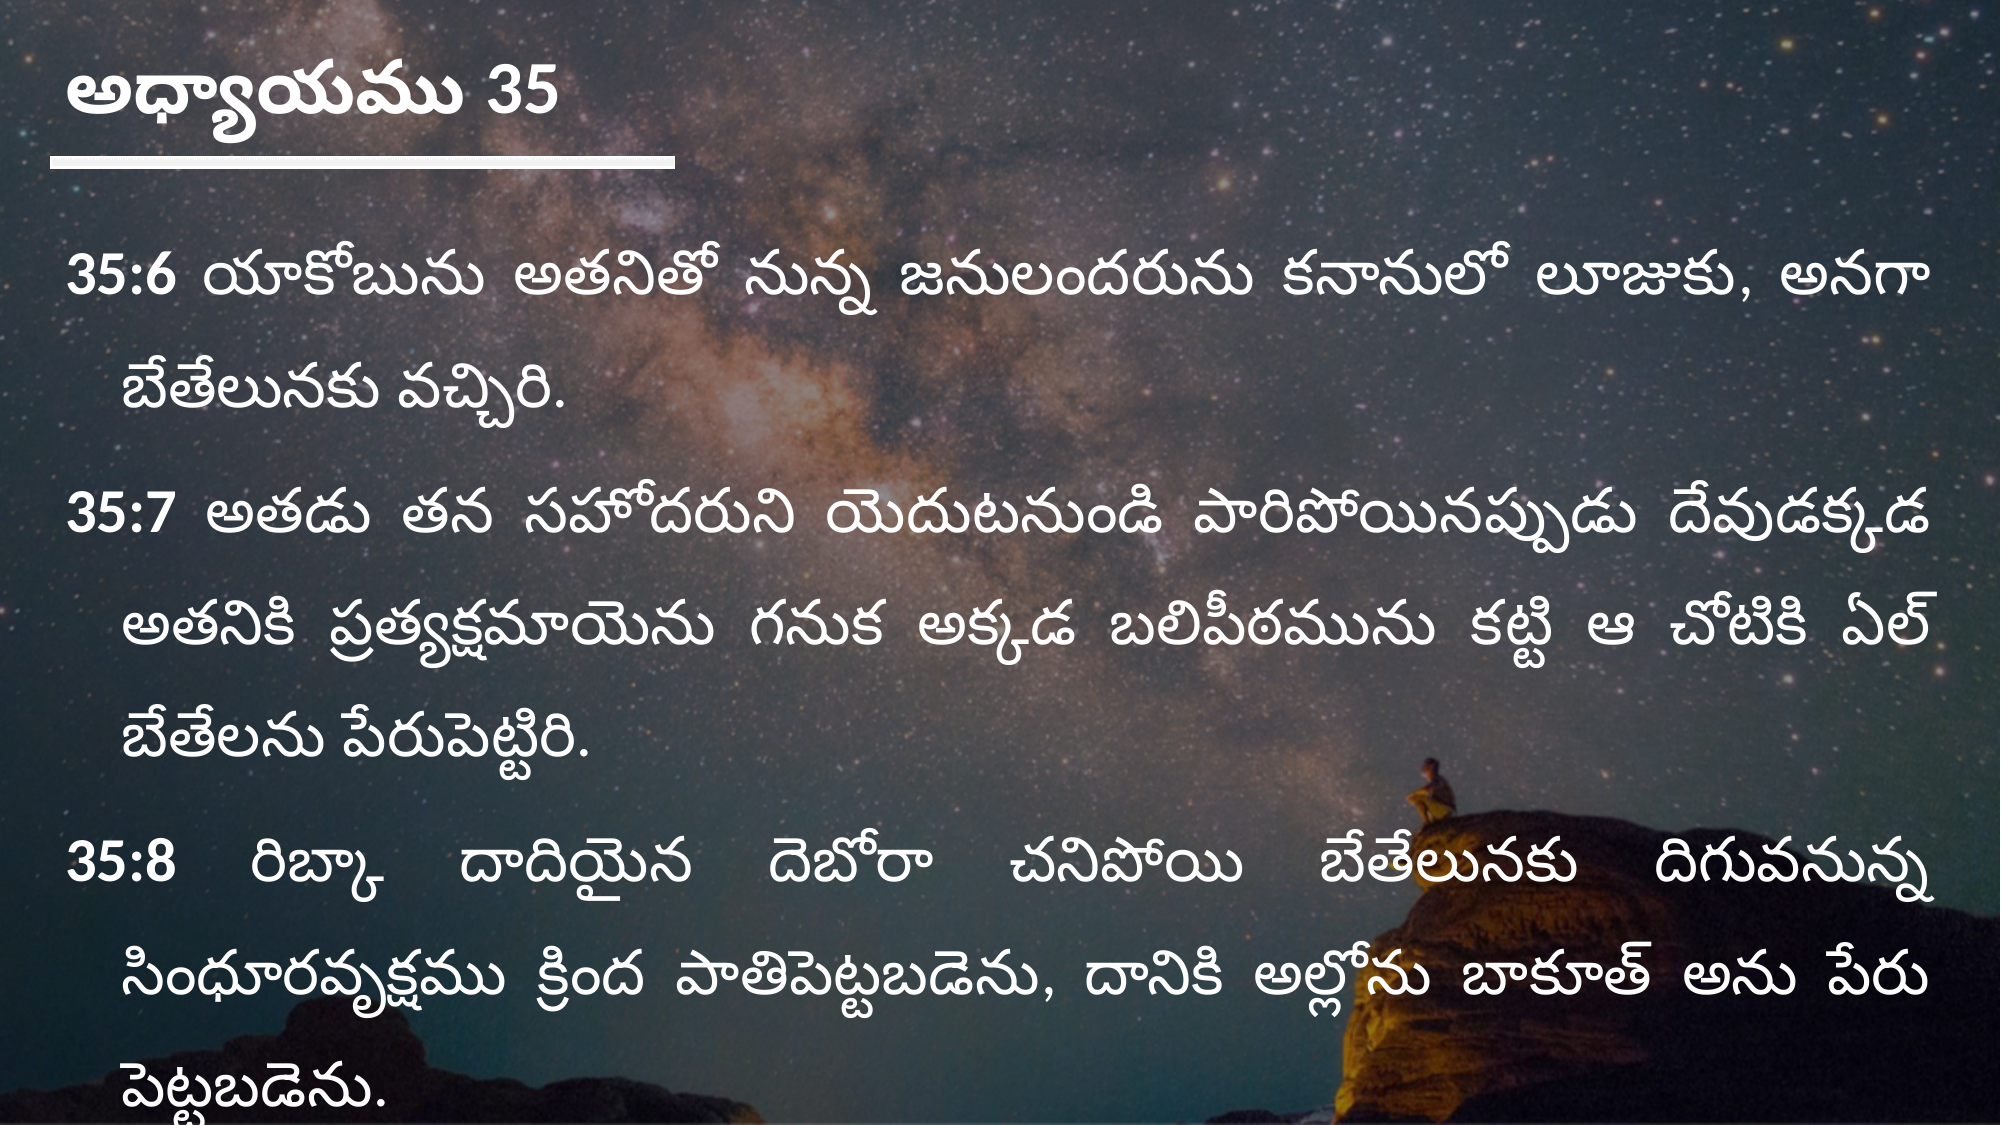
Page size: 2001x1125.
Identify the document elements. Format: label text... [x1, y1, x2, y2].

list 35:6 యాకోబును అతనితో నున్న జనులందరును కనానులో లూజుకు, అనగా బేతేలునకు వచ్చిరి. 35:7 అతడు తన సహోదరుని యెదుటనుండి పారిపోయినప్పుడు దేవుడక్కడ అతనికి ప్రత్యక్షమాయెను గనుక అక్కడ బలిపీఠమును కట్టి ఆ చోటికి ఏల్‌ బేతేలను పేరుపెట్టిరి. 35:8 రిబ్కా దాదియైన దెబోరా చనిపోయి బేతేలునకు దిగువనున్న సింధూరవృక్షము క్రింద పాతిపెట్టబడెను, దానికి అల్లోను బాకూత్‌ అను పేరు పెట్టబడెను. [50, 187, 1946, 1063]
picture [0, 0, 2000, 1125]
title అధ్యాయము 35 [50, 0, 1925, 167]
